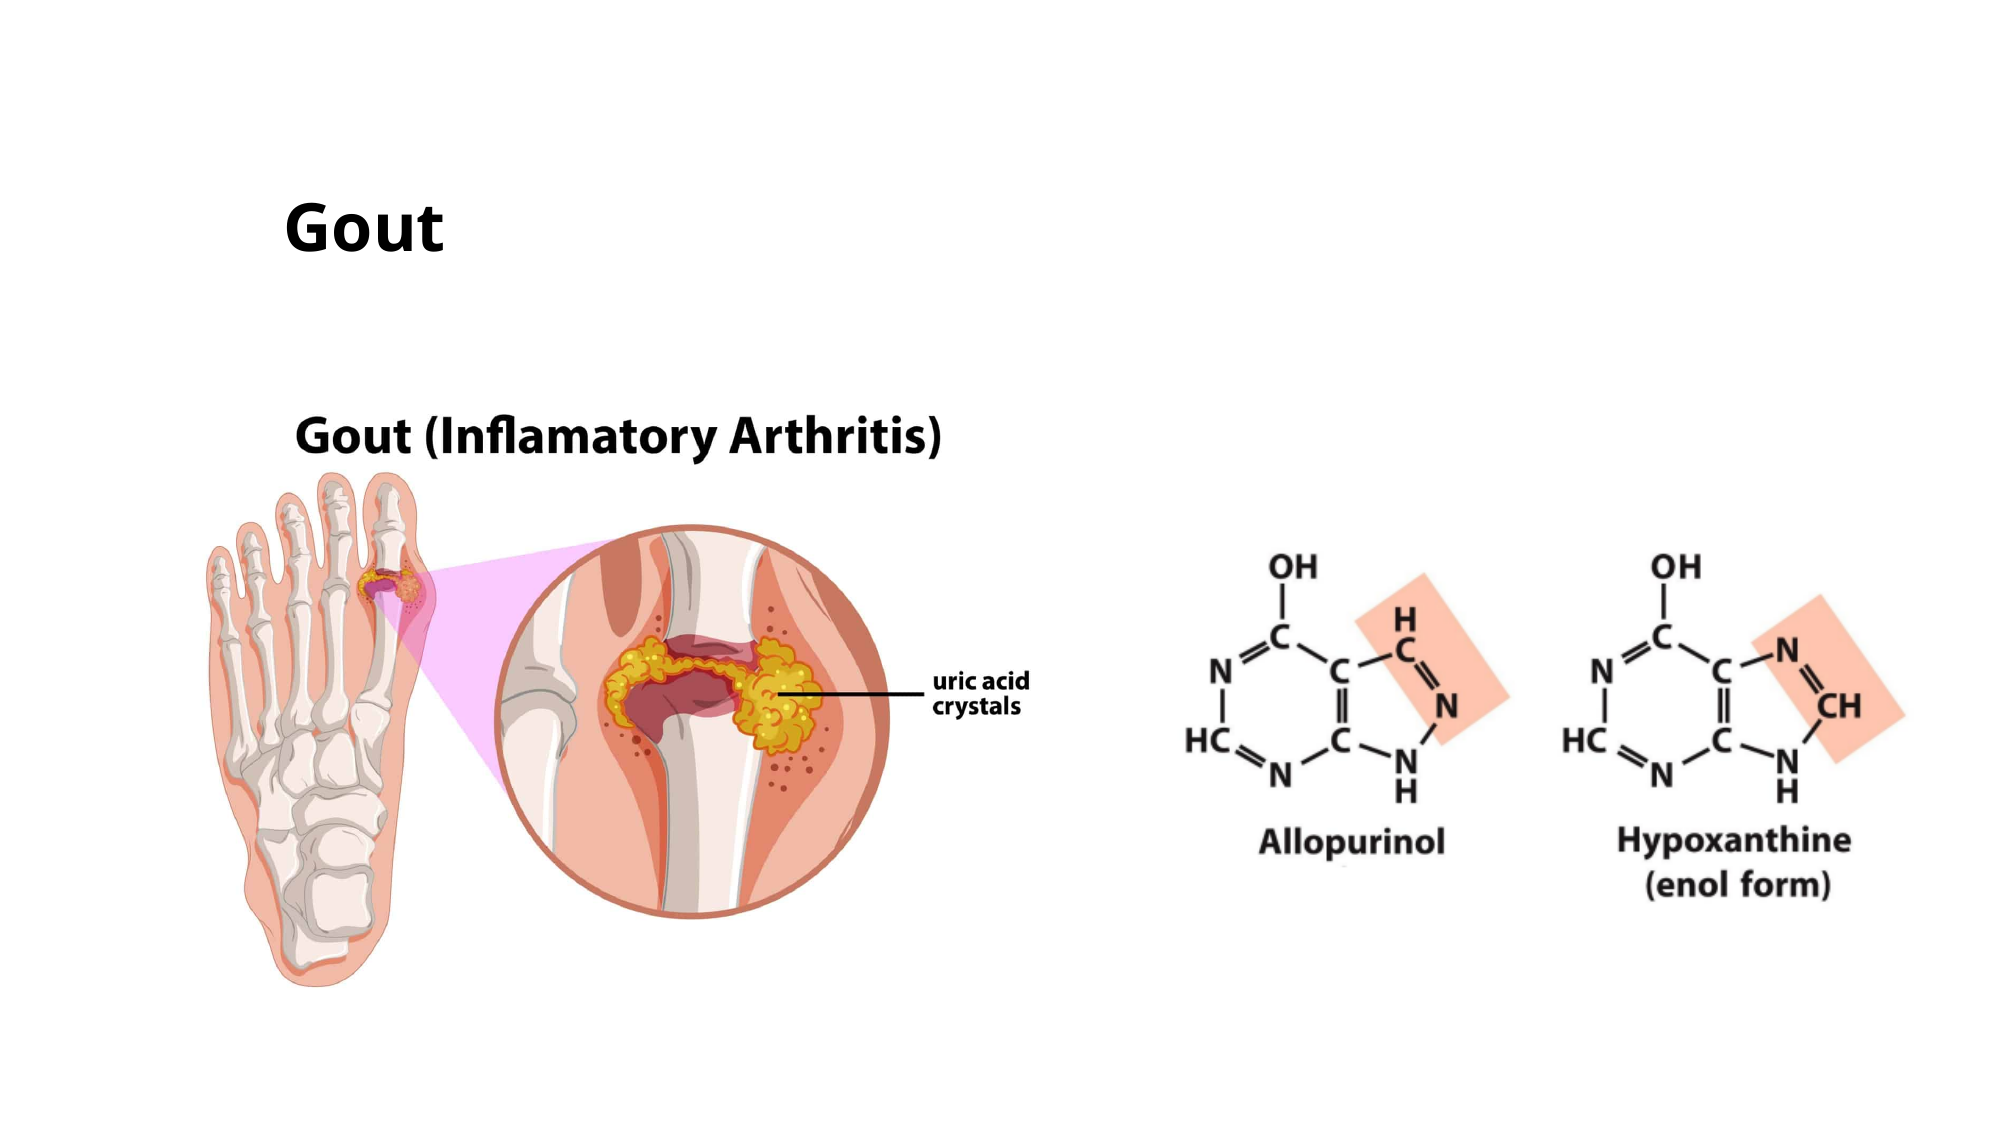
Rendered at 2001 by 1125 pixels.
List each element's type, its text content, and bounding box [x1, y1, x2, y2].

title Gout [268, 112, 1732, 338]
picture [193, 401, 1044, 999]
picture [1136, 482, 1984, 960]
